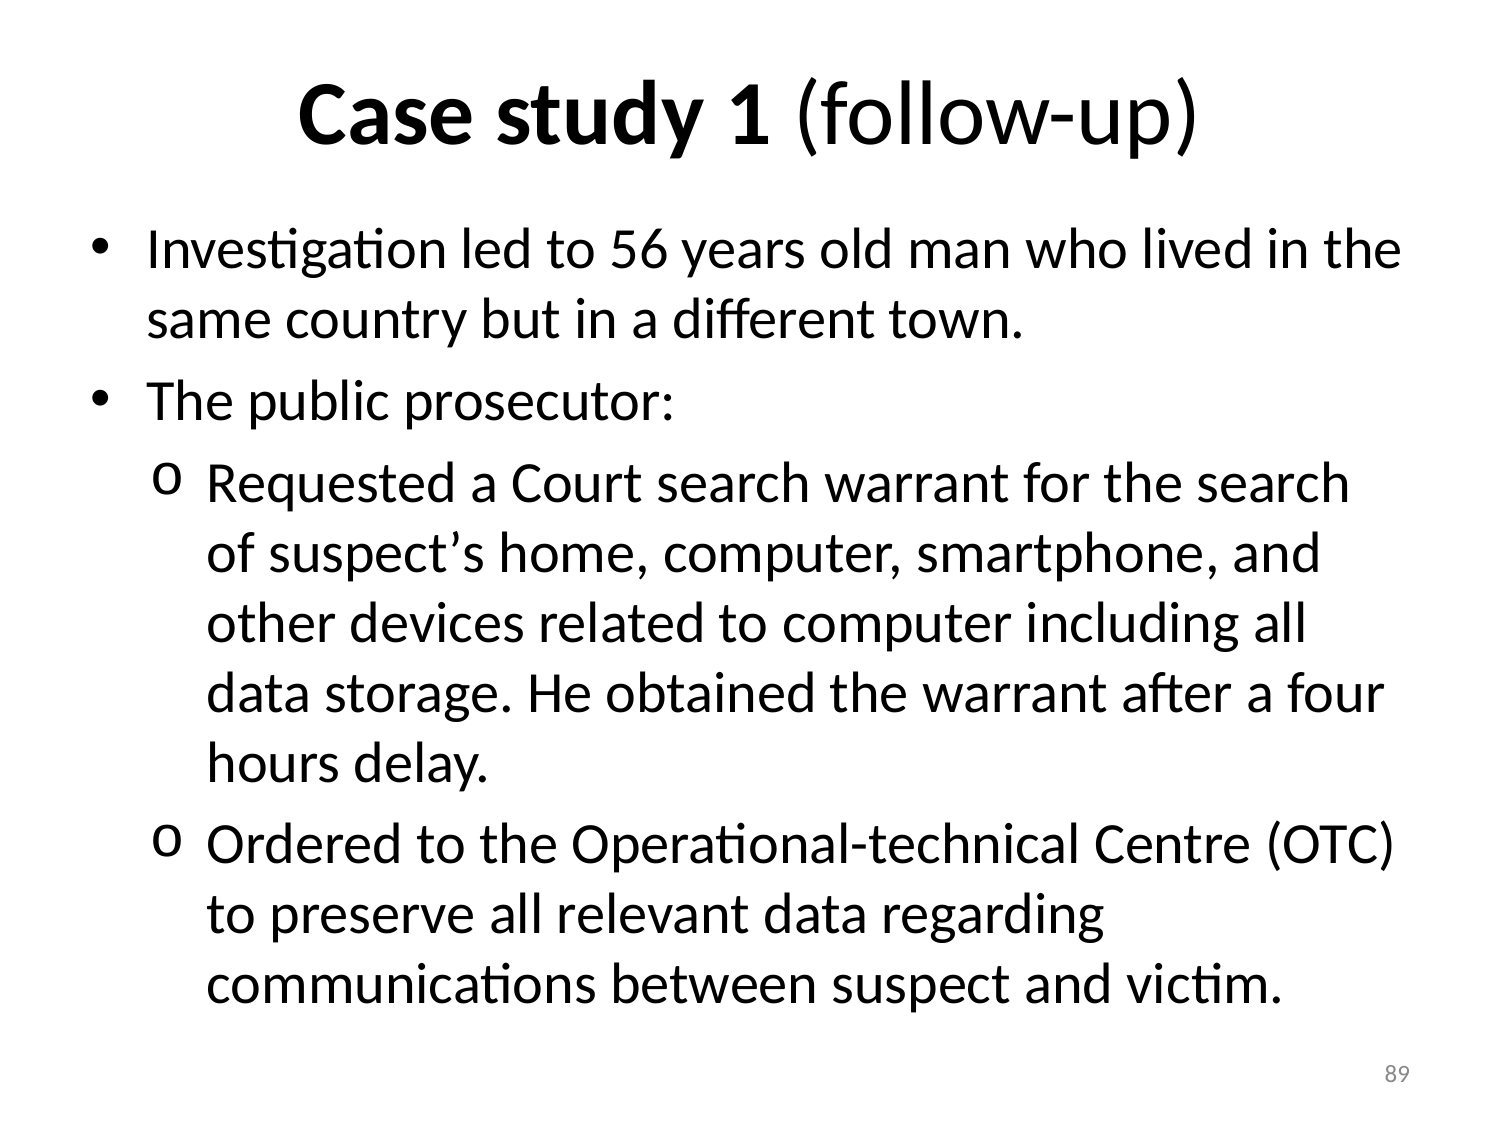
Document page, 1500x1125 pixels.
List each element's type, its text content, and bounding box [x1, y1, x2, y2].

title Case study 1 (follow-up) [75, 45, 1425, 187]
slide_number 89 [1074, 1042, 1425, 1103]
list Investigation led to 56 years old man who lived in the same country but in a different town. The public prosecutor: Requested a Court search warrant for the search of suspect’s home, computer, smartphone, and other devices related to computer including all data storage. He obtained the warrant after a four hours delay. Ordered to the Operational-technical Centre (OTC) to preserve all relevant data regarding communications between suspect and victim. [75, 203, 1425, 1093]
